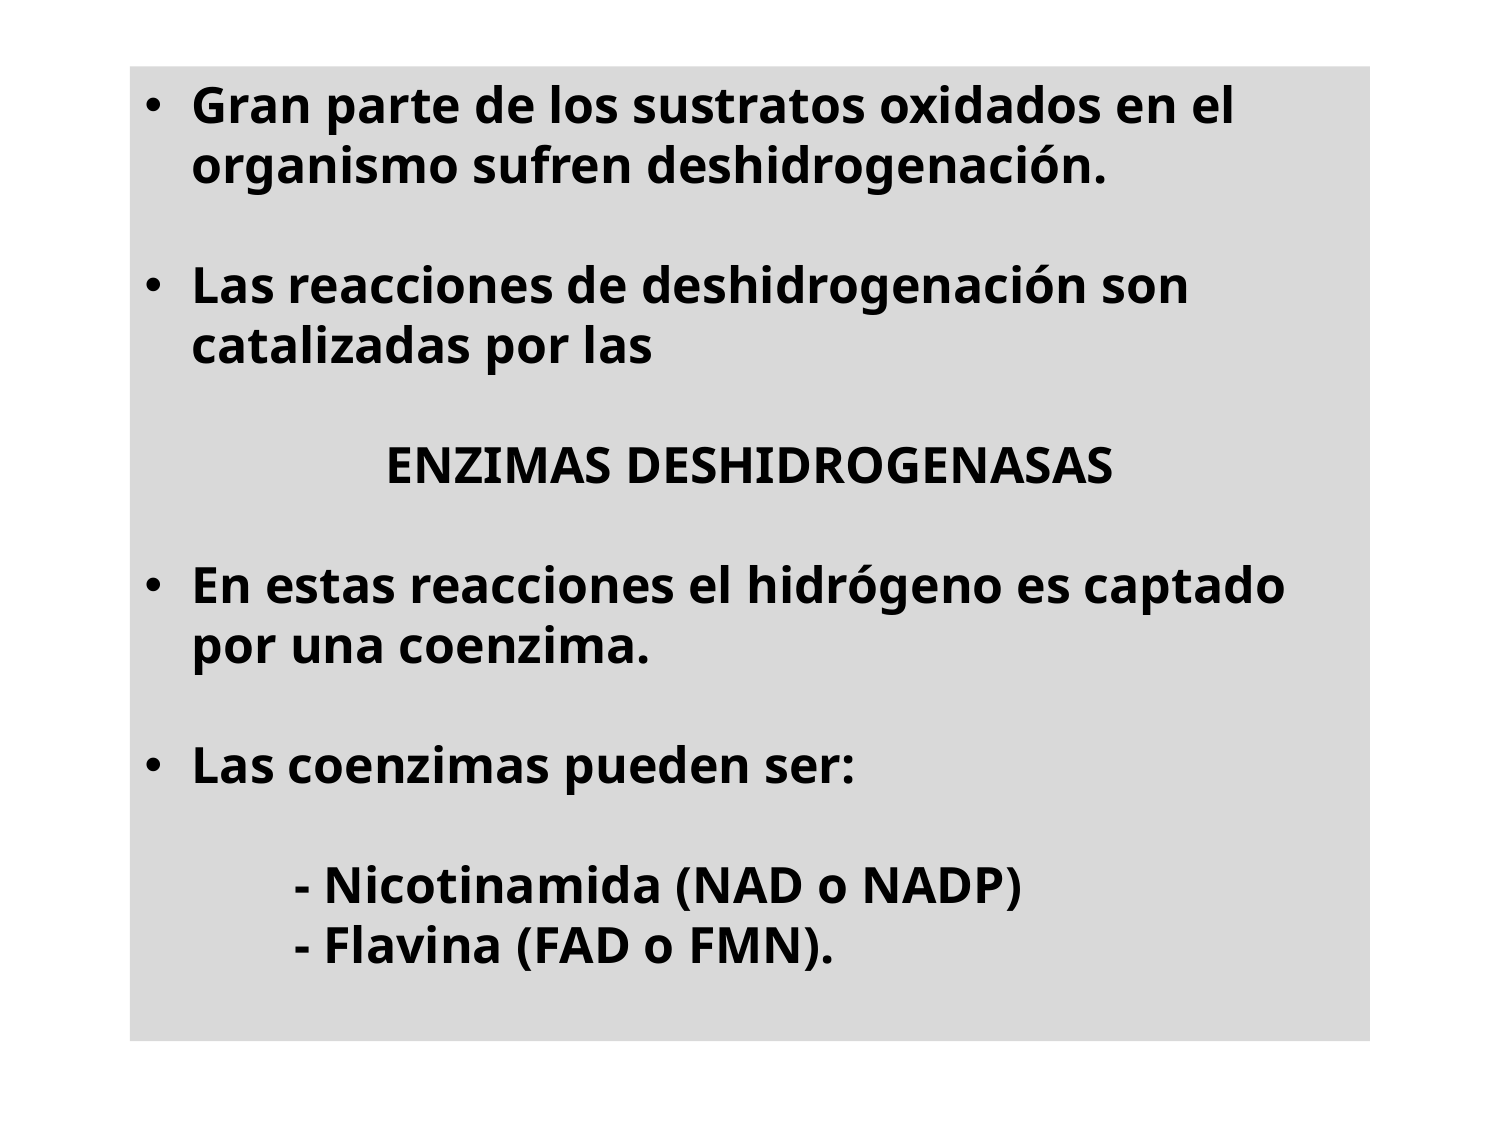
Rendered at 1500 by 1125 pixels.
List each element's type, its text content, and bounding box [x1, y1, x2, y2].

text_box Gran parte de los sustratos oxidados en el organismo sufren deshidrogenación. Las reacciones de deshidrogenación son catalizadas por las ENZIMAS DESHIDROGENASAS En estas reacciones el hidrógeno es captado por una coenzima. Las coenzimas pueden ser: - Nicotinamida (NAD o NADP) - Flavina (FAD o FMN). [129, 66, 1370, 1042]
